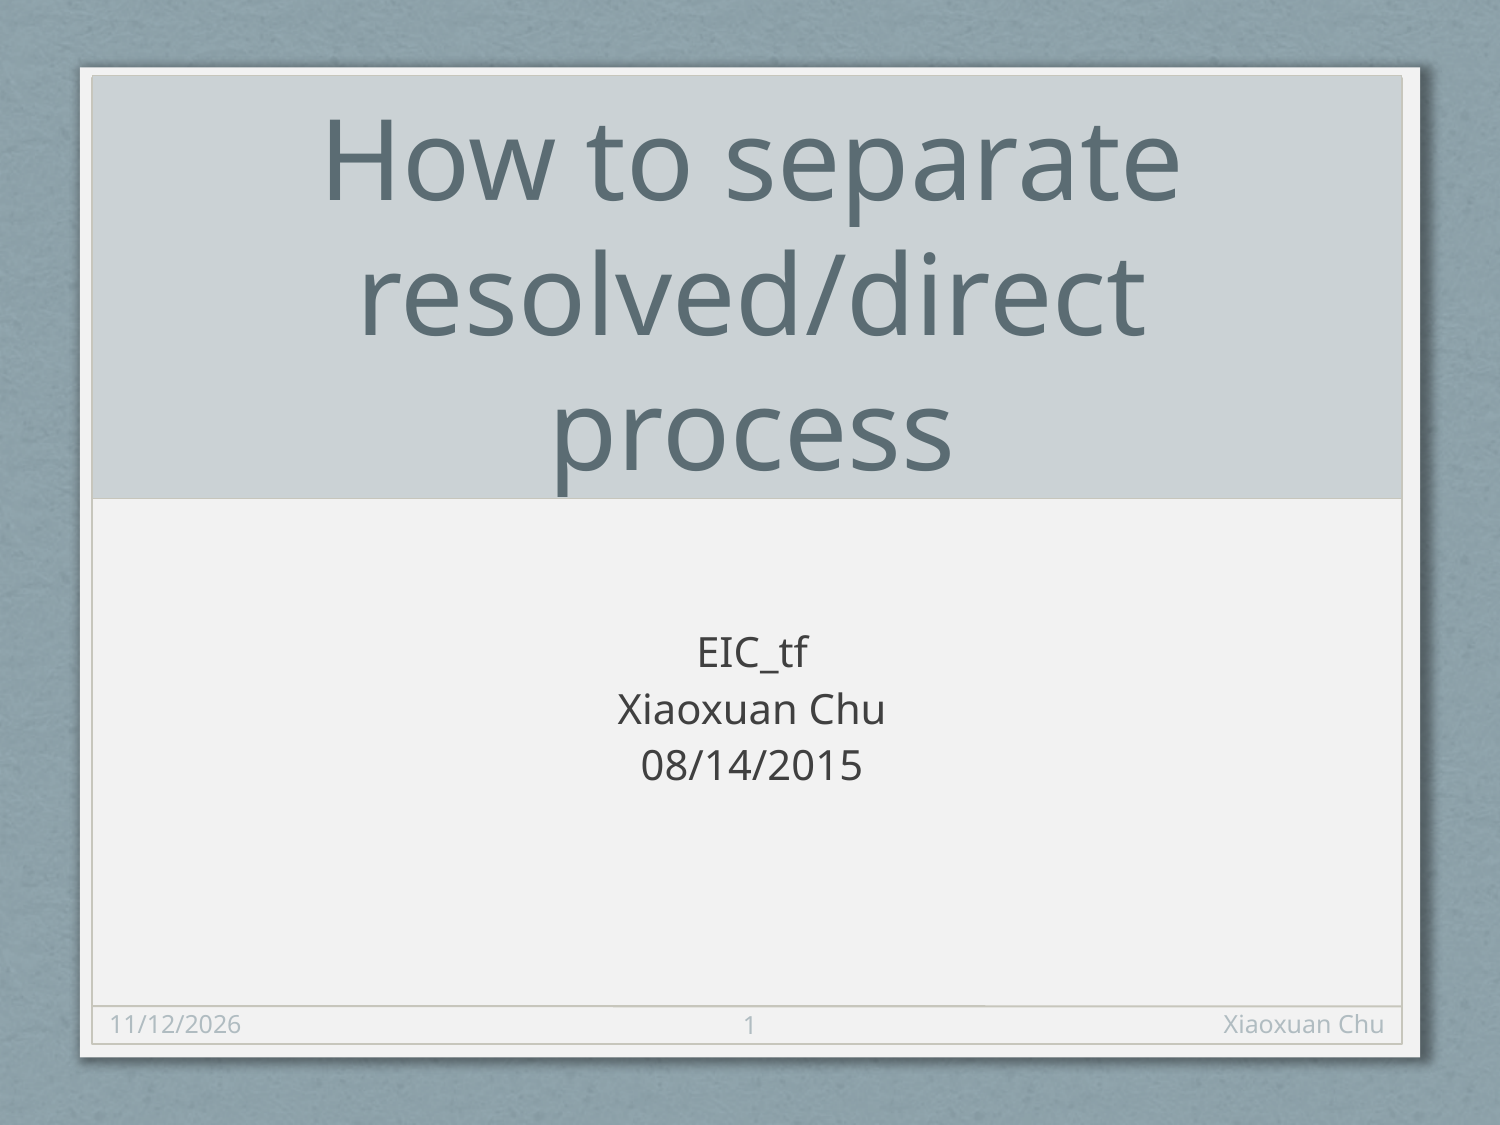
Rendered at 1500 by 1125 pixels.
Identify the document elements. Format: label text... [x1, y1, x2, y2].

subtitle EIC_tf Xiaoxuan Chu 08/14/2015 [150, 562, 1355, 850]
footer Xiaoxuan Chu [924, 1004, 1400, 1047]
title How to separate resolved/direct process [150, 184, 1355, 500]
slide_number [94, 1004, 445, 1047]
slide_number 1 [687, 1004, 813, 1049]
